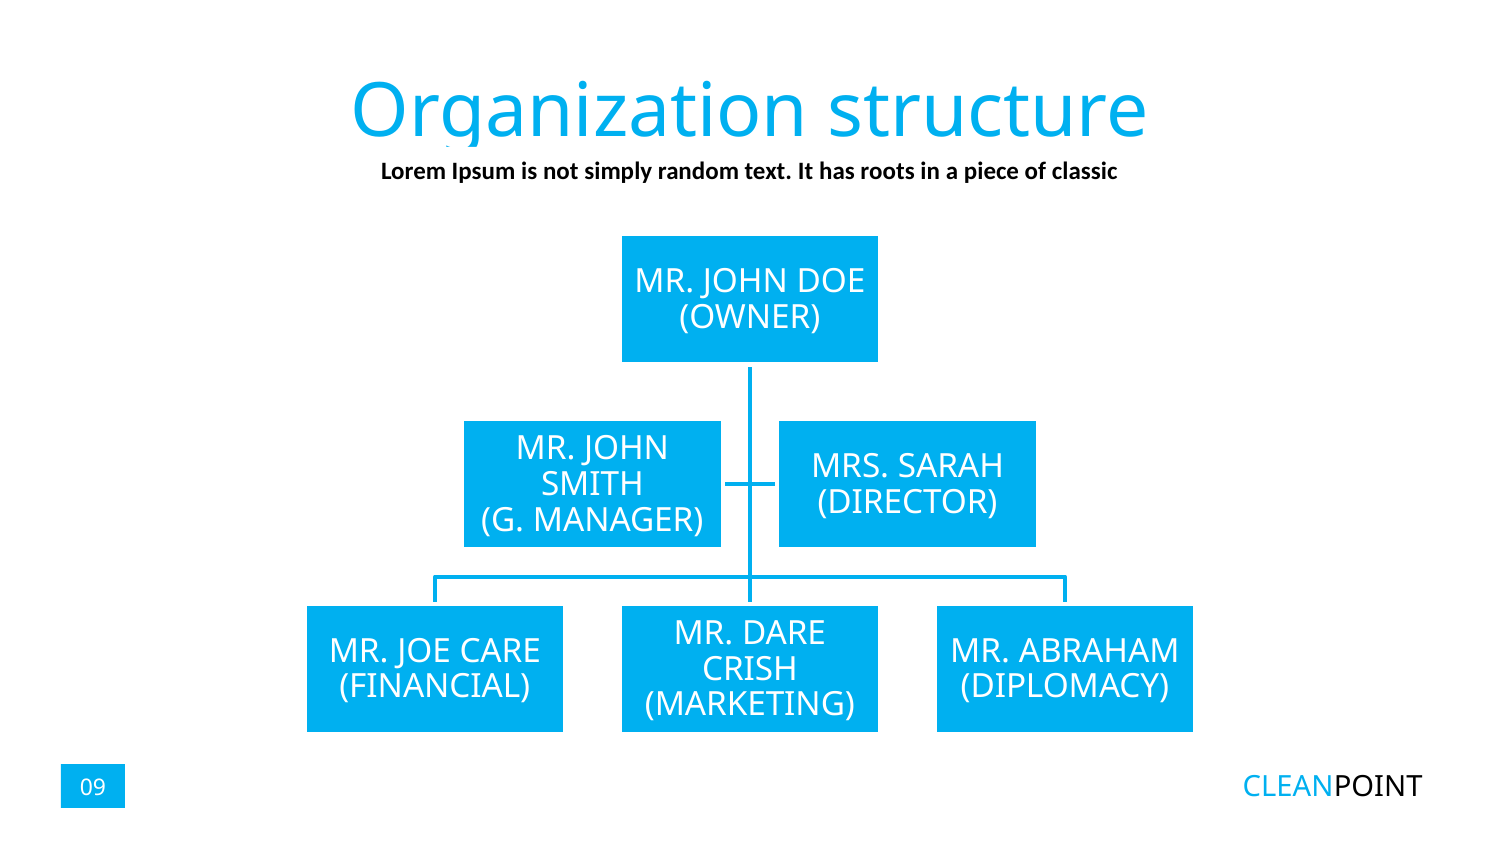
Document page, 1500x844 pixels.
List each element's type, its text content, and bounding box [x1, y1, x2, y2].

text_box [149, 234, 1351, 735]
title Organization structure [300, 96, 1200, 146]
text_box 09 [59, 762, 127, 810]
text_box Lorem Ipsum is not simply random text. It has roots in a piece of classic [149, 146, 1350, 192]
text_box CLEANPOINT [149, 746, 1438, 810]
